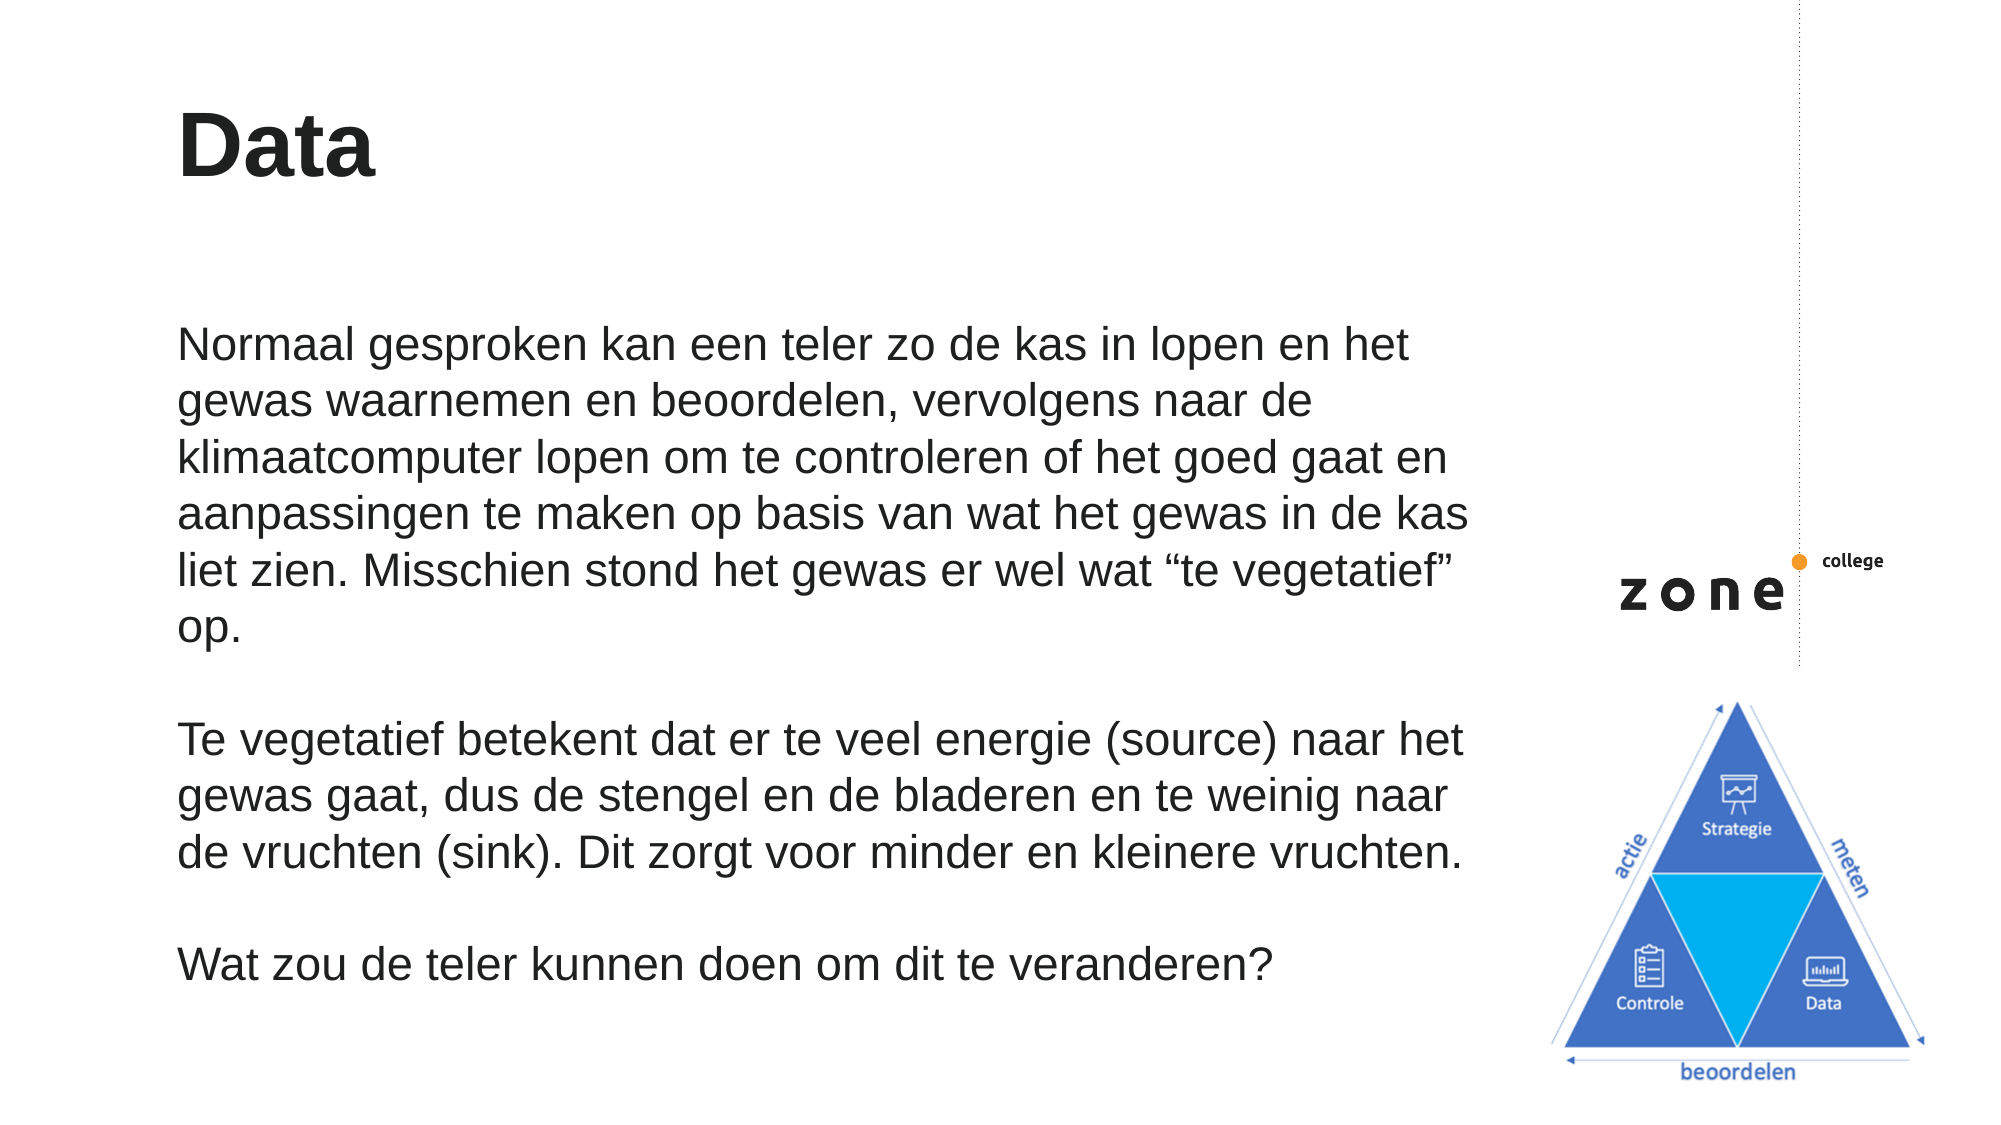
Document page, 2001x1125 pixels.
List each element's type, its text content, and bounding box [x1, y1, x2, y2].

list Normaal gesproken kan een teler zo de kas in lopen en het gewas waarnemen en beoordelen, vervolgens naar de klimaatcomputer lopen om te controleren of het goed gaat en aanpassingen te maken op basis van wat het gewas in de kas liet zien. Misschien stond het gewas er wel wat “te vegetatief” op. Te vegetatief betekent dat er te veel energie (source) naar het gewas gaat, dus de stengel en de bladeren en te weinig naar de vruchten (sink). Dit zorgt voor minder en kleinere vruchten. Wat zou de teler kunnen doen om dit te veranderen? [177, 313, 1471, 1091]
picture [1507, 0, 2001, 1125]
title Data [177, 97, 1471, 261]
